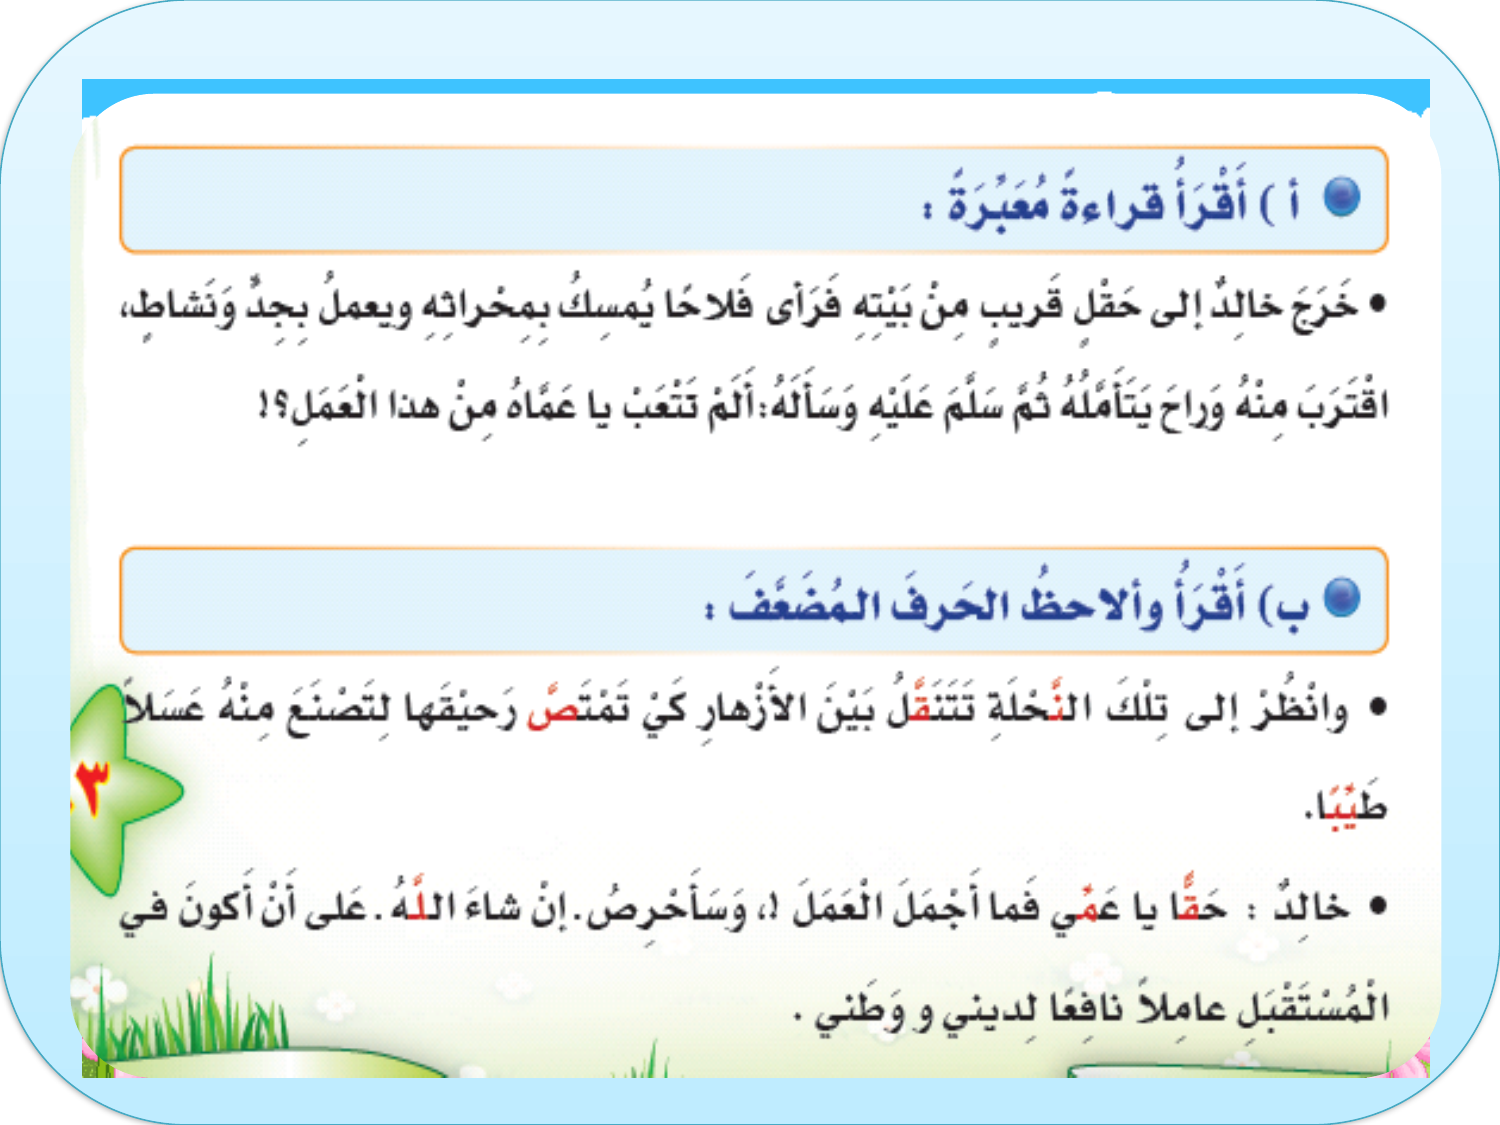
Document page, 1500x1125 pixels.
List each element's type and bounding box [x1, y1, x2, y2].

picture [70, 79, 1442, 1079]
text_box [73, 1087, 1426, 1125]
text_box [0, 0, 1500, 1082]
